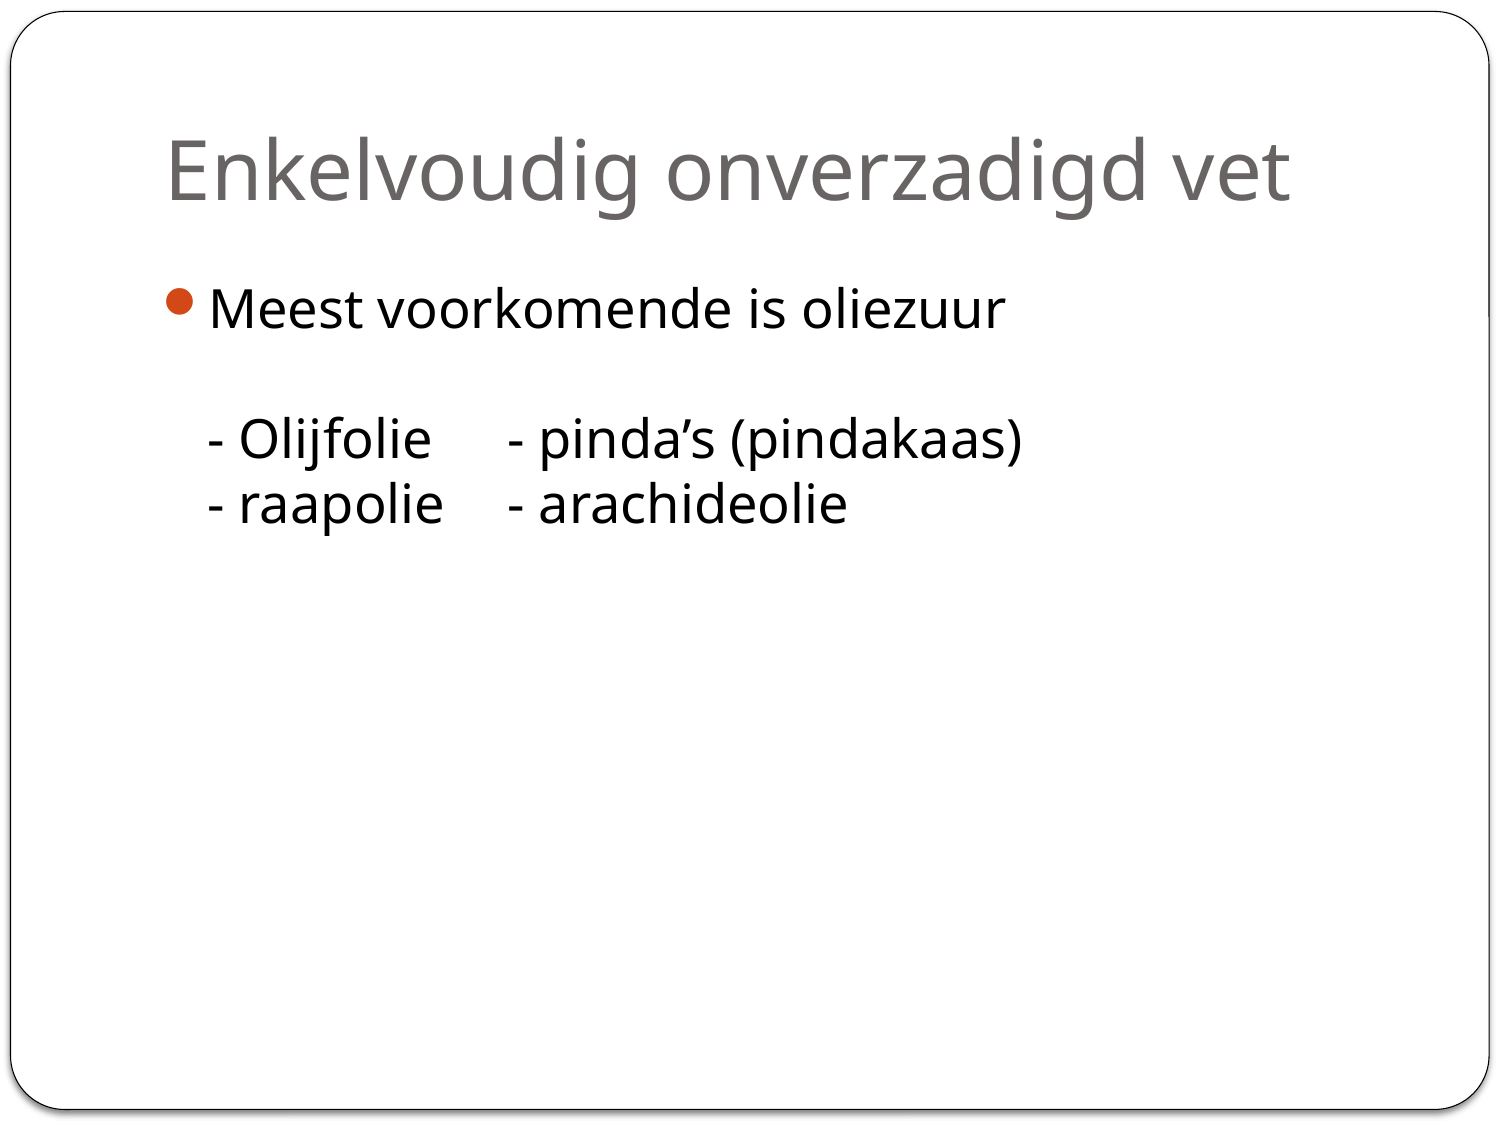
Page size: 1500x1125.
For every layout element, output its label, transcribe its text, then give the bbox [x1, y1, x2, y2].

list Meest voorkomende is oliezuur - Olijfolie - pinda’s (pindakaas) - raapolie - arachideolie [147, 267, 1423, 1018]
title Enkelvoudig onverzadigd vet [150, 45, 1425, 233]
